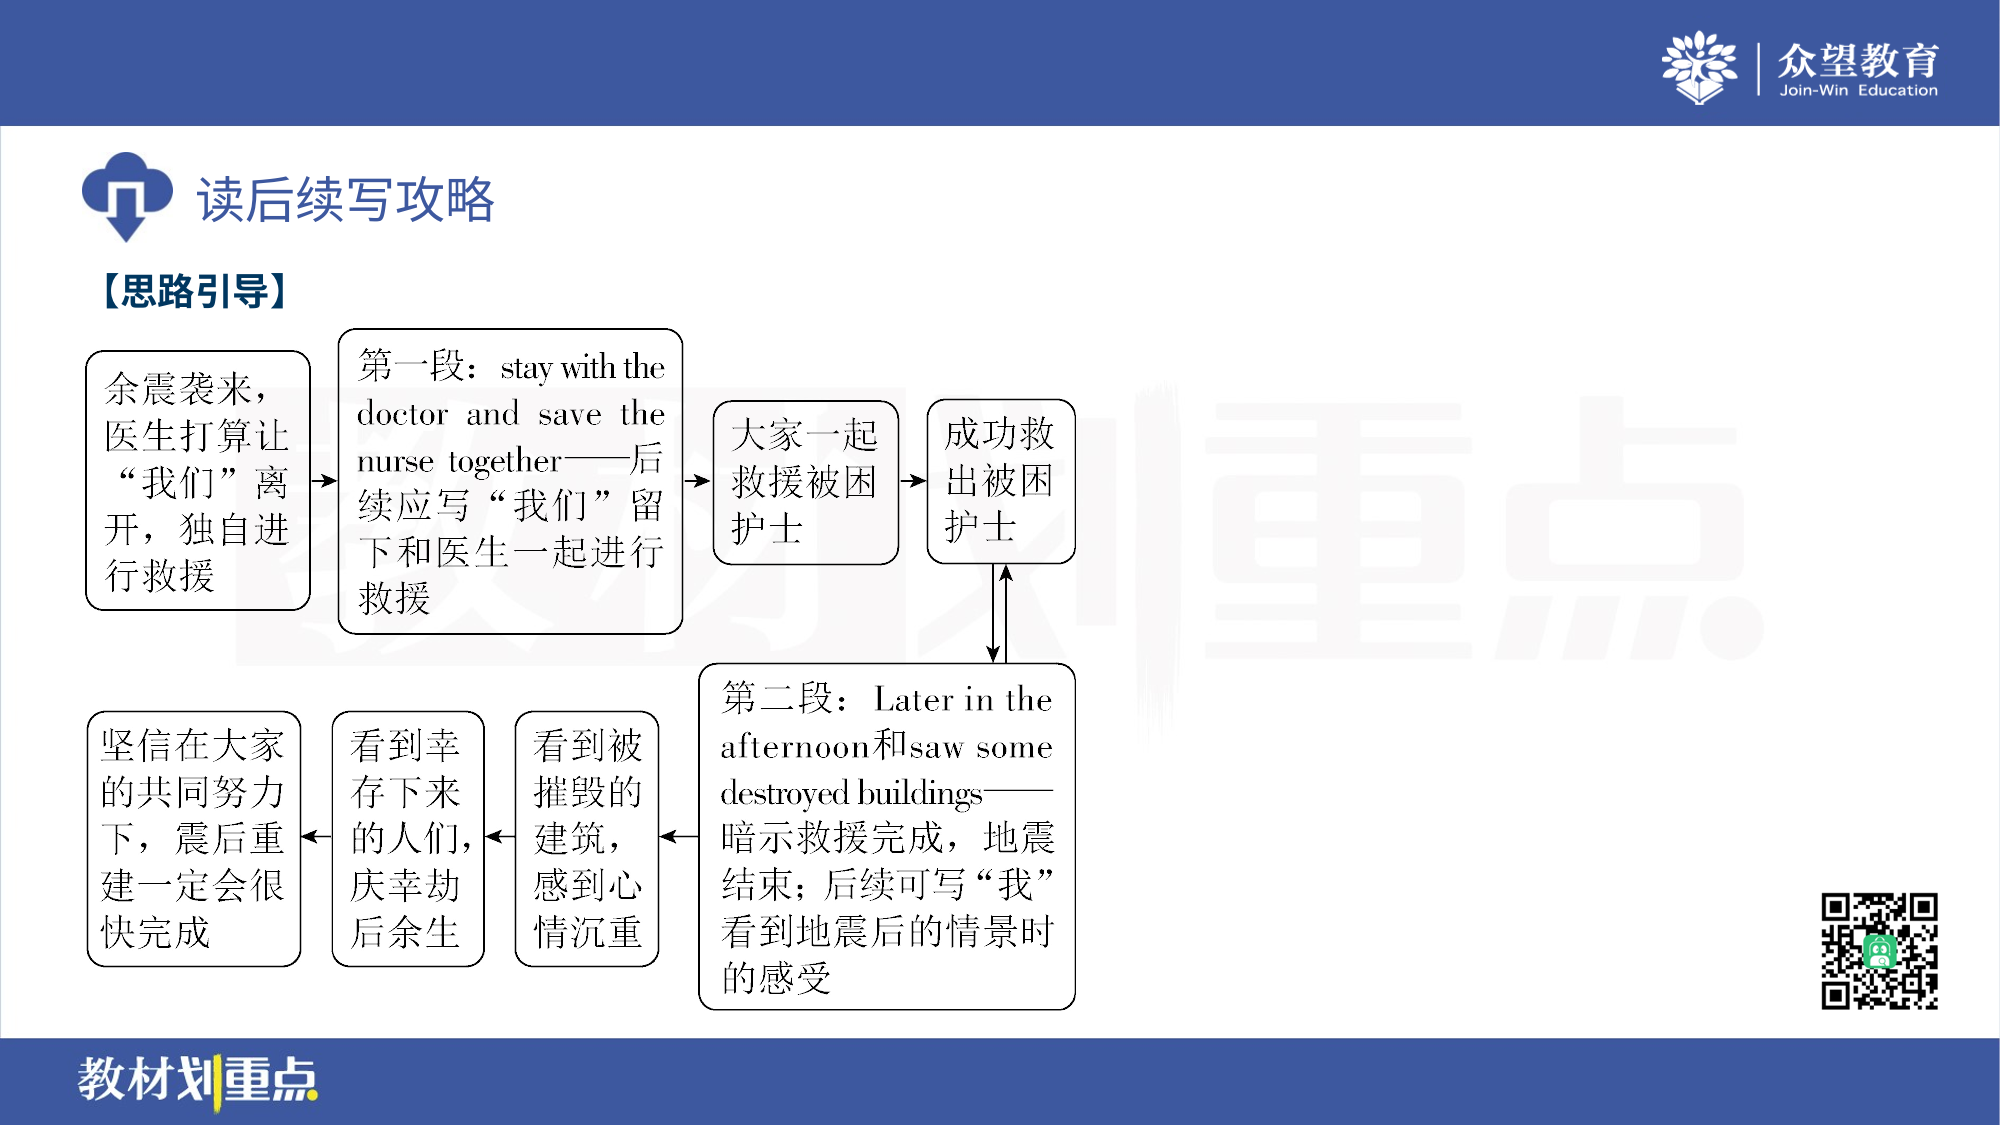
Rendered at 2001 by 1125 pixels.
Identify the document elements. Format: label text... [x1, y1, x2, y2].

text_box 【思路引导】 [82, 247, 1817, 307]
picture [0, 0, 2000, 1125]
